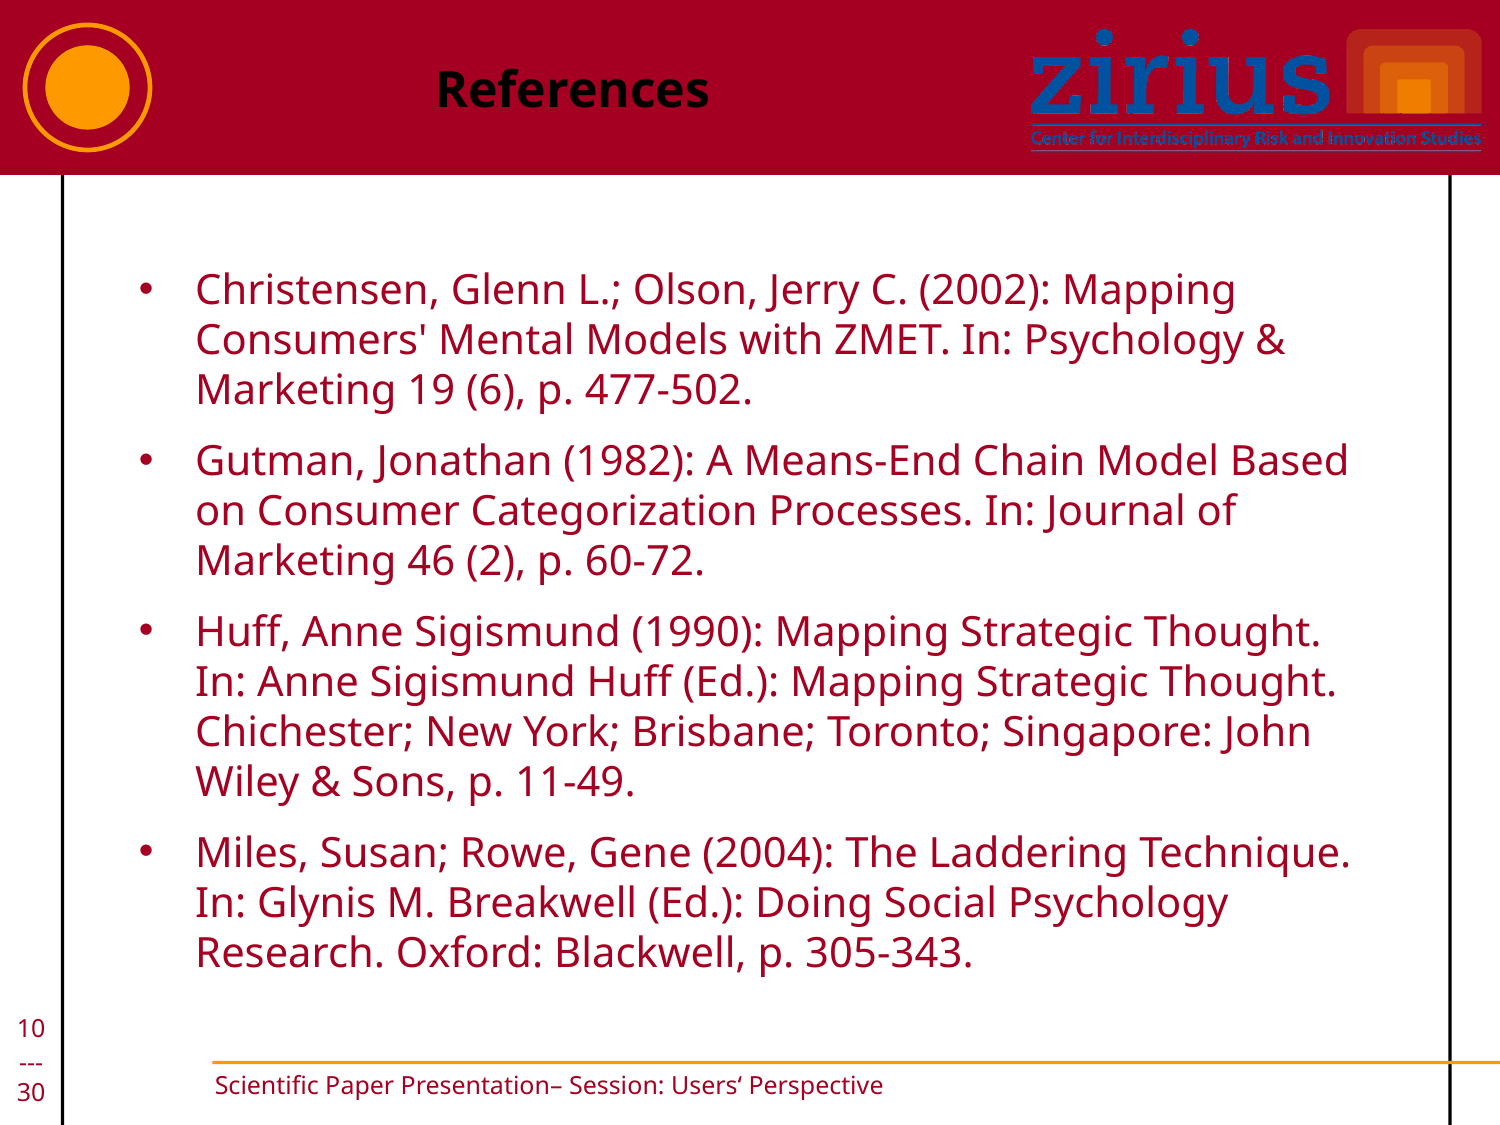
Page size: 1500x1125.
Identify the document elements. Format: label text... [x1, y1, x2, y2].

picture [1012, 15, 1500, 166]
list Christensen, Glenn L.; Olson, Jerry C. (2002): Mapping Consumers' Mental Models with ZMET. In: Psychology & Marketing 19 (6), p. 477-502. Gutman, Jonathan (1982): A Means-End Chain Model Based on Consumer Categorization Processes. In: Journal of Marketing 46 (2), p. 60-72. Huff, Anne Sigismund (1990): Mapping Strategic Thought. In: Anne Sigismund Huff (Ed.): Mapping Strategic Thought. Chichester; New York; Brisbane; Toronto; Singapore: John Wiley & Sons, p. 11-49. Miles, Susan; Rowe, Gene (2004): The Laddering Technique. In: Glynis M. Breakwell (Ed.): Doing Social Psychology Research. Oxford: Blackwell, p. 305-343. [123, 255, 1400, 1056]
slide_number 10 --- 30 [0, 1012, 63, 1125]
text_box References [159, 49, 987, 125]
